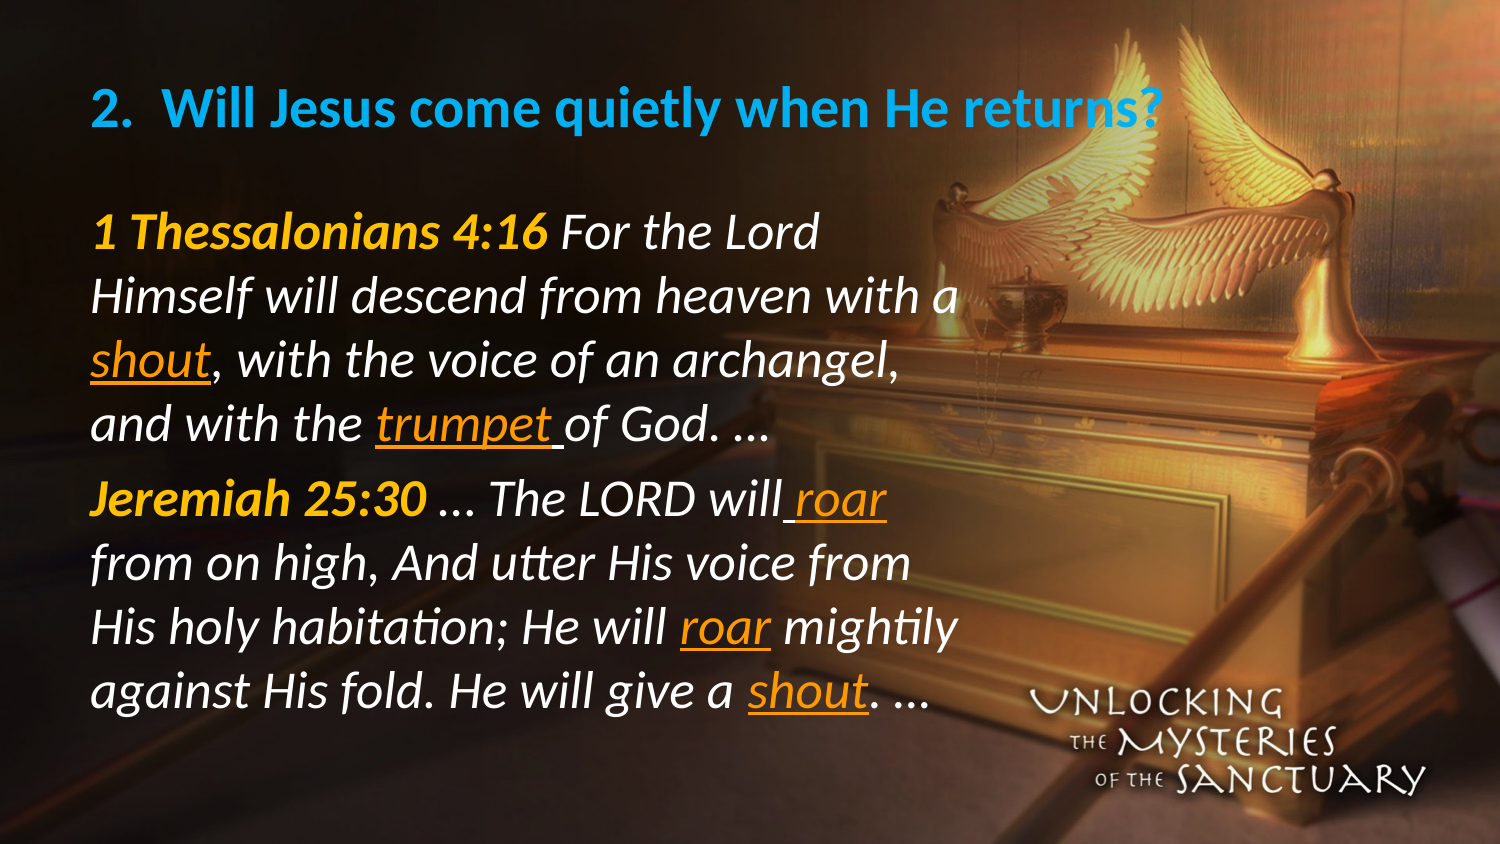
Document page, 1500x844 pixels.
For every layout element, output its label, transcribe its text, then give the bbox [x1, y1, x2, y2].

picture [0, 0, 1500, 844]
title 2. Will Jesus come quietly when He returns? [75, 33, 1425, 175]
list 1 Thessalonians 4:16 For the Lord Himself will descend from heaven with a shout, with the voice of an archangel, and with the trumpet of God. … Jeremiah 25:30 … The LORD will roar from on high, And utter His voice from His holy habitation; He will roar mightily against His fold. He will give a shout. … [75, 188, 979, 844]
